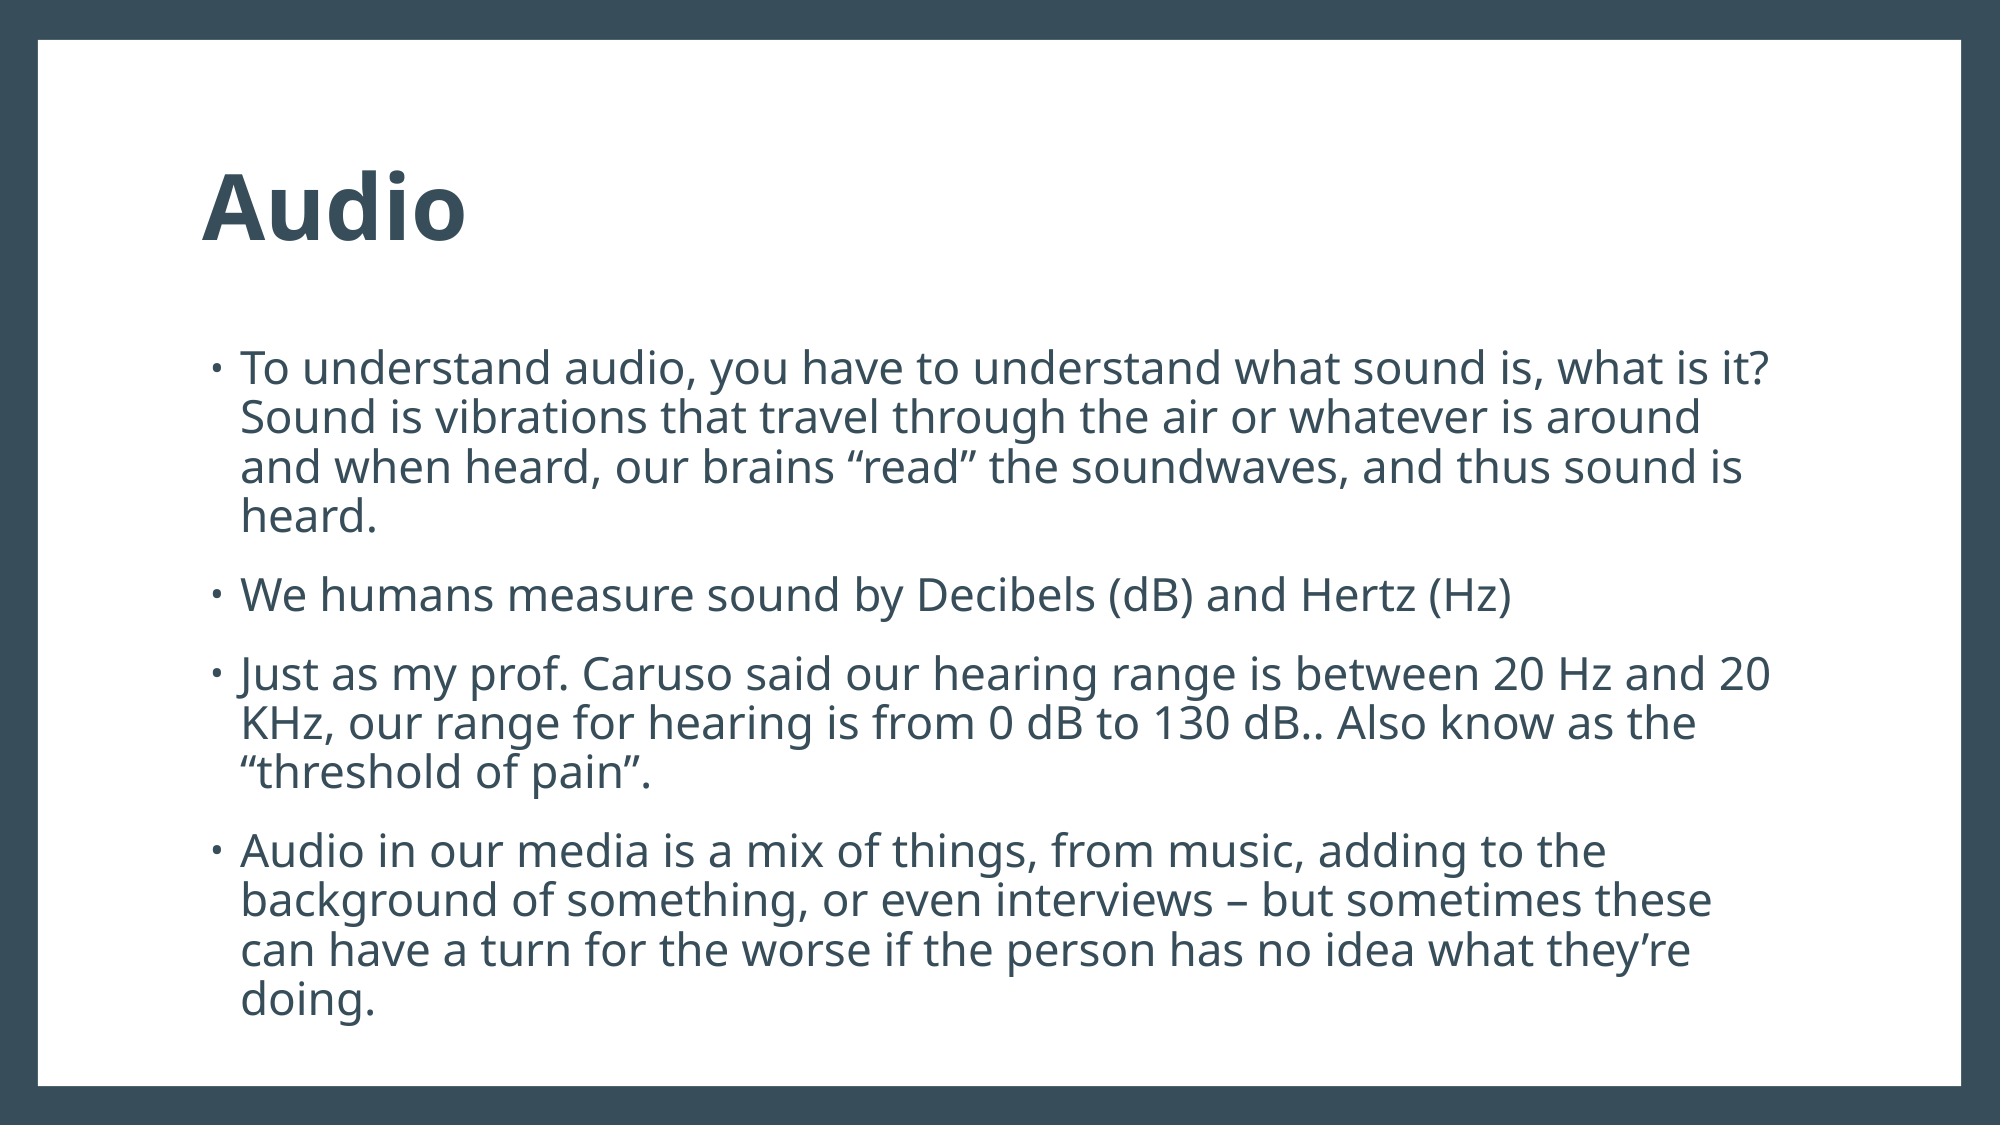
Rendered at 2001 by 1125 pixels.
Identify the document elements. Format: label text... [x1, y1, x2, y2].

title Audio [187, 99, 1808, 323]
list To understand audio, you have to understand what sound is, what is it? Sound is vibrations that travel through the air or whatever is around and when heard, our brains “read” the soundwaves, and thus sound is heard. We humans measure sound by Decibels (dB) and Hertz (Hz) Just as my prof. Caruso said our hearing range is between 20 Hz and 20 KHz, our range for hearing is from 0 dB to 130 dB.. Also know as the “threshold of pain”. Audio in our media is a mix of things, from music, adding to the background of something, or even interviews – but sometimes these can have a turn for the worse if the person has no idea what they’re doing. [187, 337, 1808, 1000]
